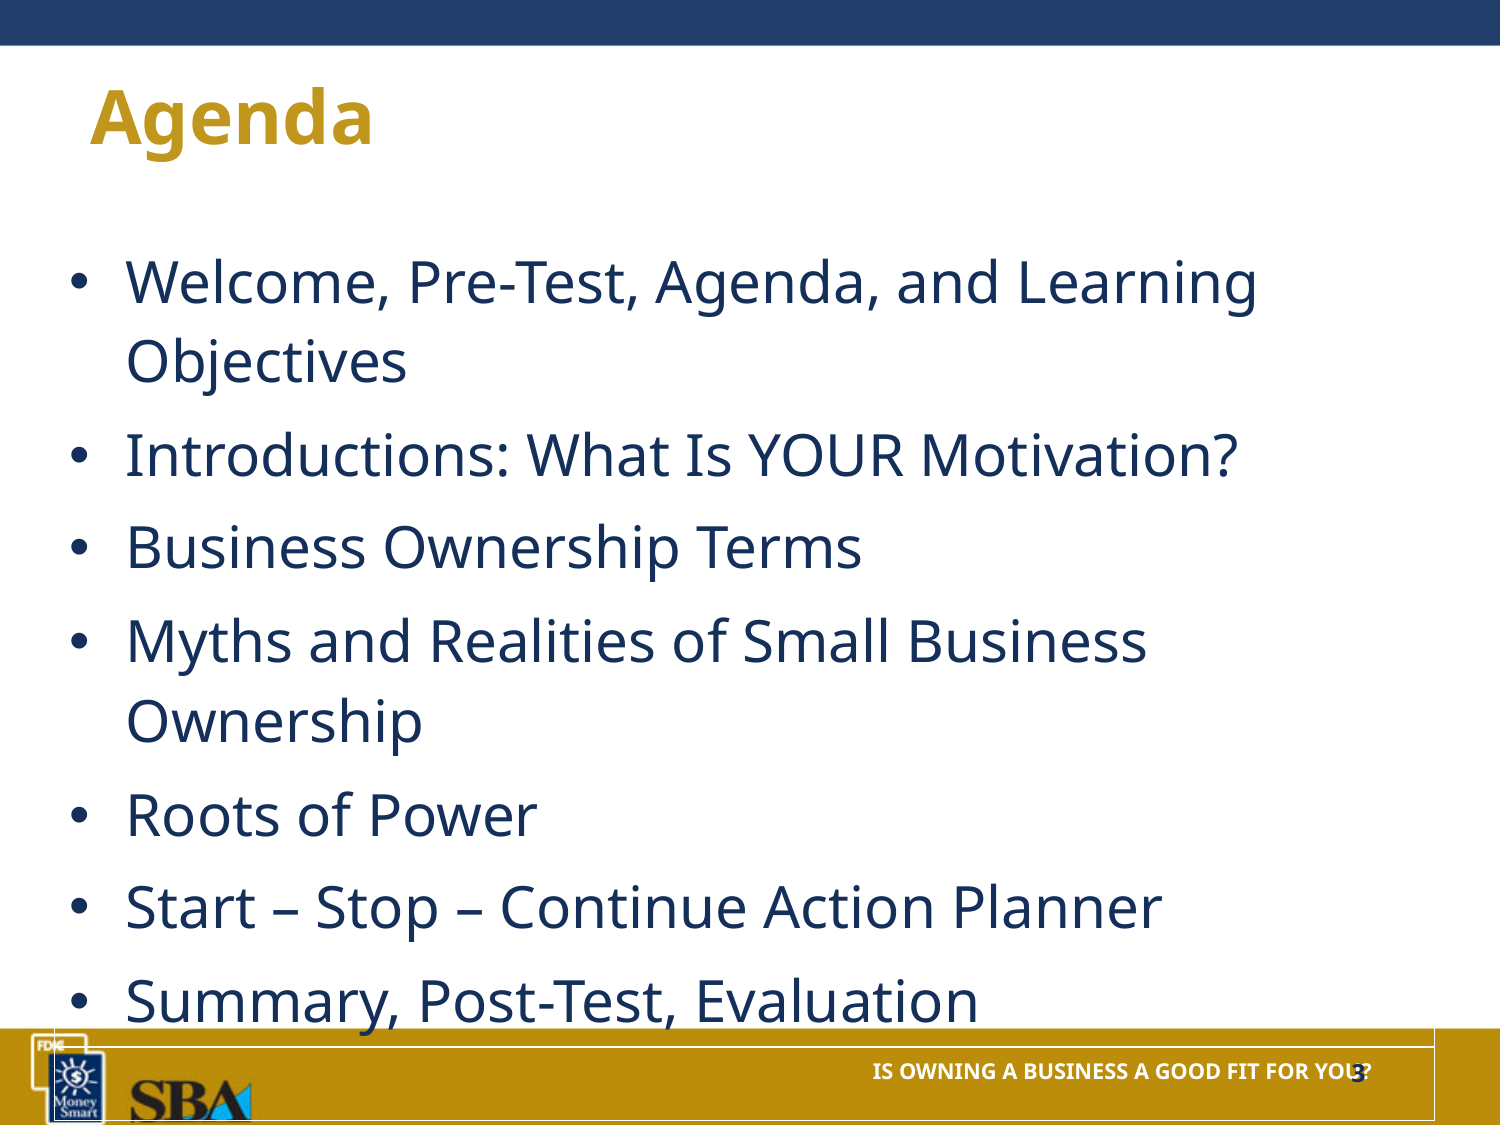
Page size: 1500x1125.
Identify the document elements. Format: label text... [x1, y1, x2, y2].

table_cell Myths and Realities of Small Business Ownership [55, 594, 1434, 766]
table_cell Summary, Post-Test, Evaluation [55, 954, 1434, 1046]
picture [0, 0, 1500, 1125]
table_cell [55, 1048, 1434, 1120]
title Agenda [74, 62, 1426, 163]
table_header Welcome, Pre-Test, Agenda, and Learning Objectives [55, 235, 1434, 404]
table_cell Introductions: What Is YOUR Motivation? Business Ownership Terms [55, 410, 1434, 592]
table_cell Roots of Power Start – Stop – Continue Action Planner [55, 768, 1434, 952]
